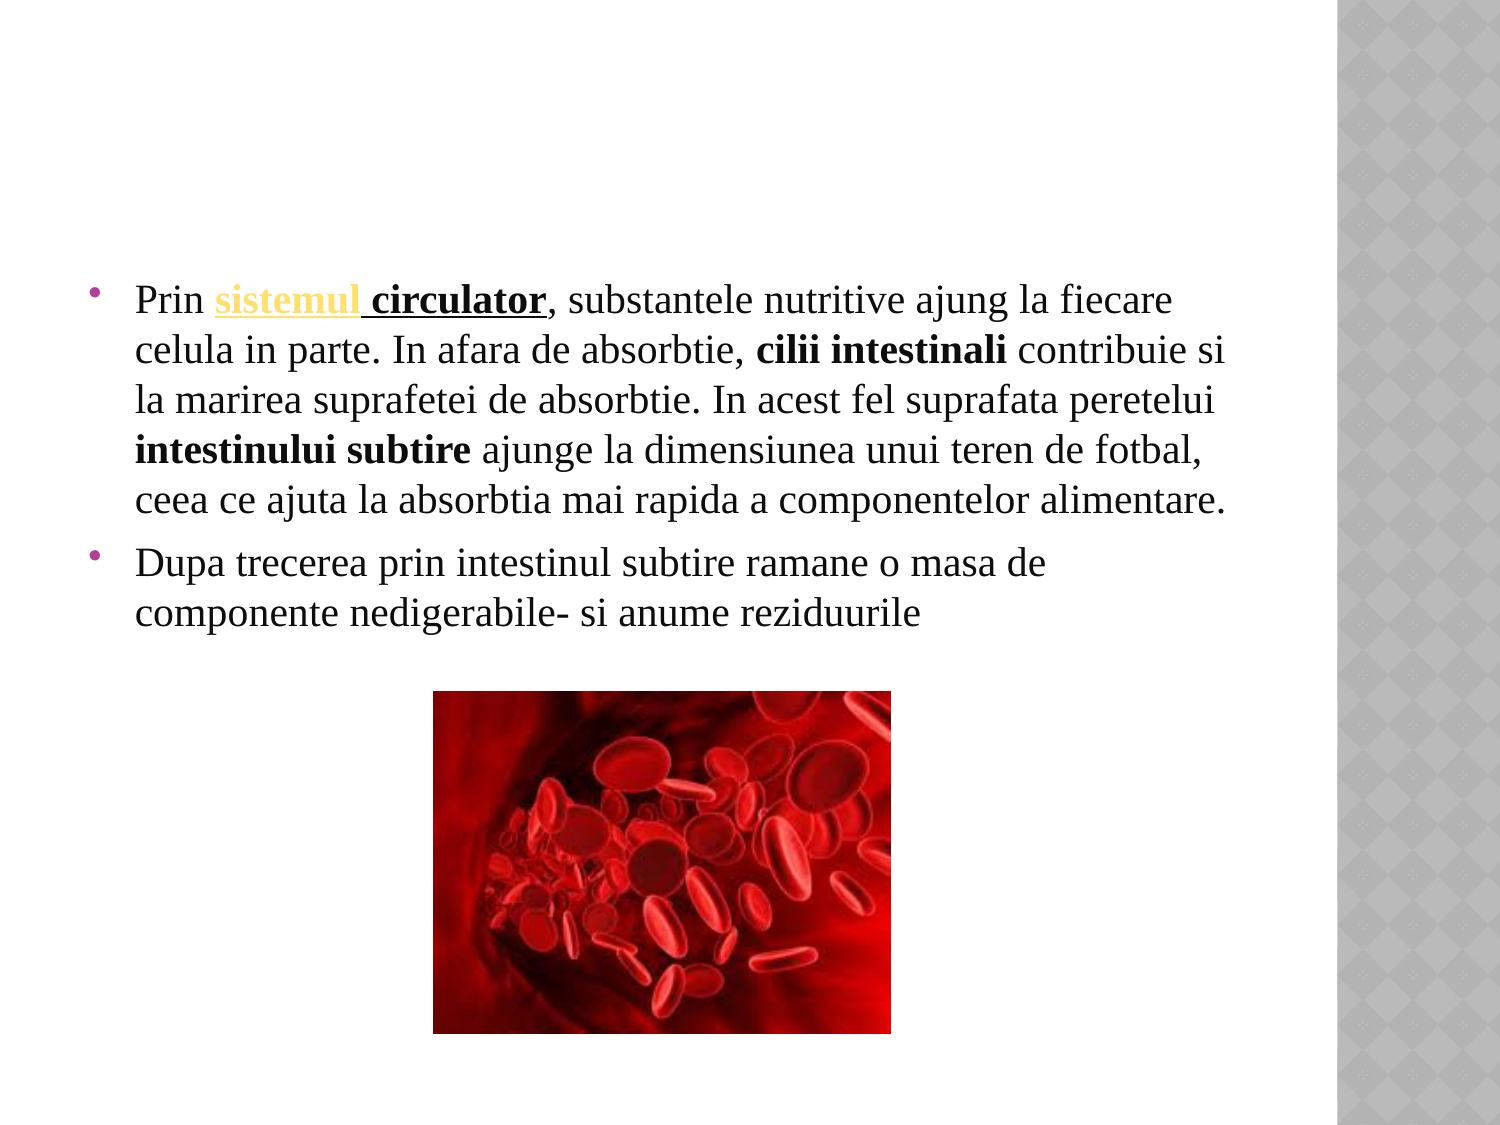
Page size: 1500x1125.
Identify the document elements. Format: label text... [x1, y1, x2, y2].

picture [433, 690, 891, 1035]
list Prin sistemul circulator, substantele nutritive ajung la fiecare celula in parte. In afara de absorbtie, cilii intestinali contribuie si la marirea suprafetei de absorbtie. In acest fel suprafata peretelui intestinului subtire ajunge la dimensiunea unui teren de fotbal, ceea ce ajuta la absorbtia mai rapida a componentelor alimentare. Dupa trecerea prin intestinul subtire ramane o masa de componente nedigerabile- si anume reziduurile [75, 264, 1263, 1059]
